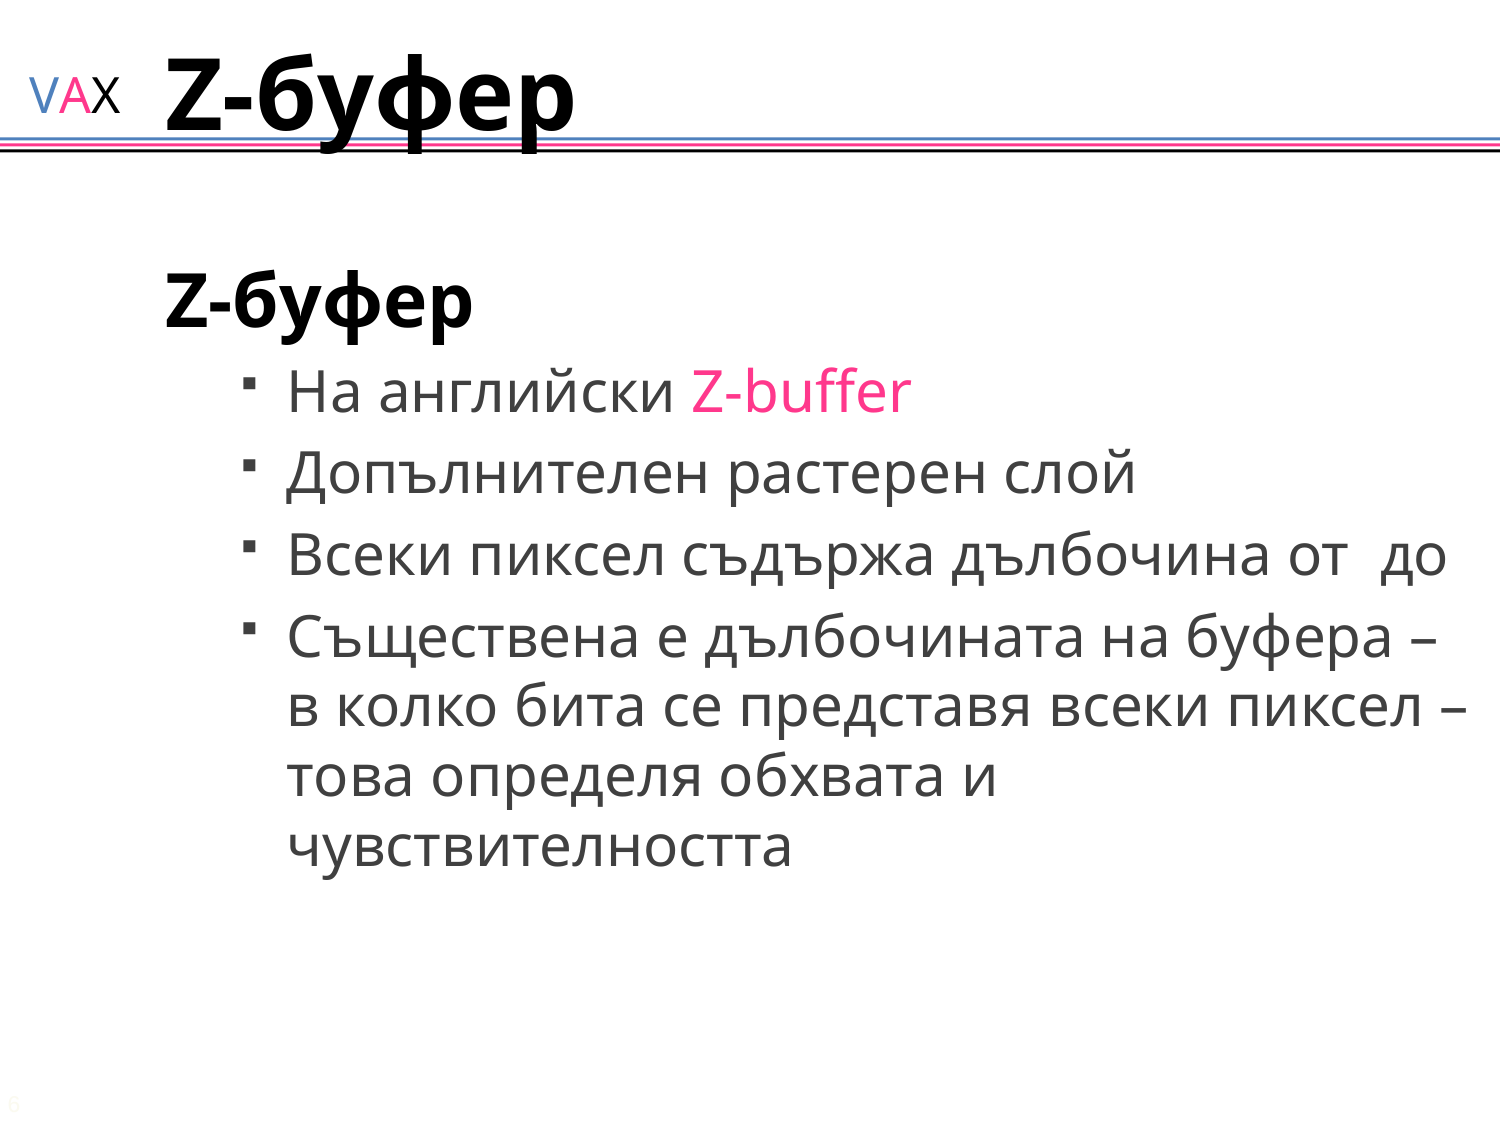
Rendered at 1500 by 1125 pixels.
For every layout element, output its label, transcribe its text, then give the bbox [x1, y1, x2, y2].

title Z-буфер [0, 37, 1500, 144]
